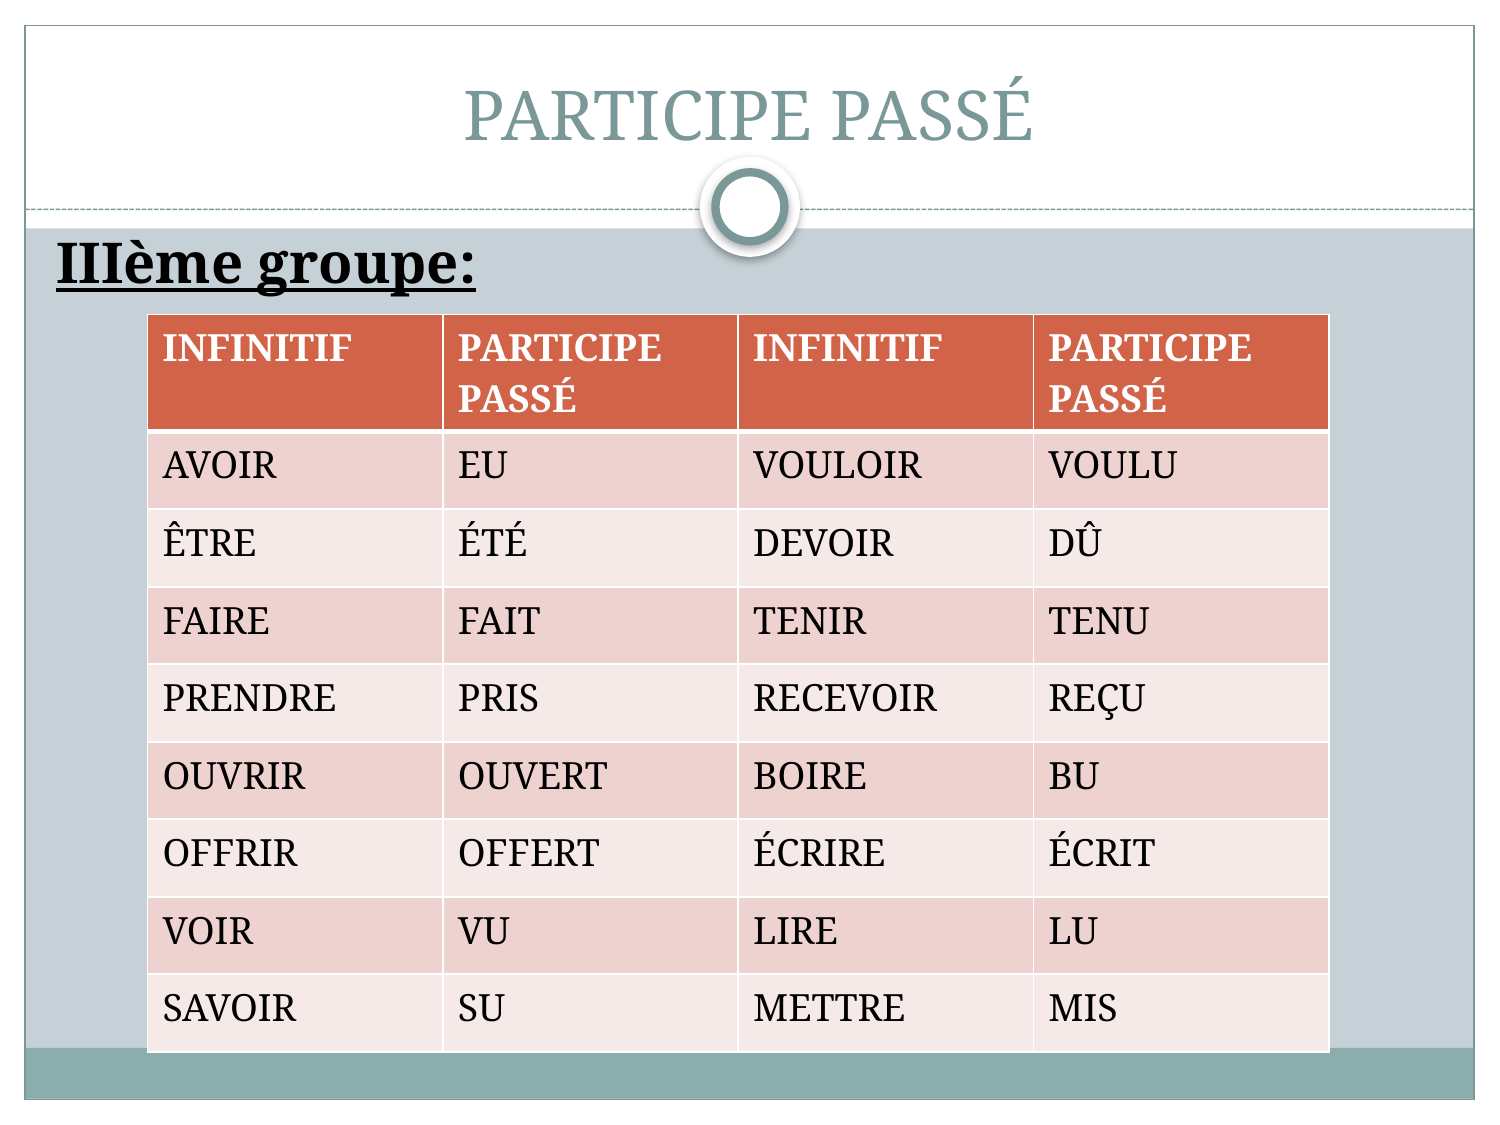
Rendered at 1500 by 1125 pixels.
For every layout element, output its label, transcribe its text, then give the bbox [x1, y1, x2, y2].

table_cell LU [1034, 898, 1328, 973]
table_cell VOIR [148, 898, 442, 973]
table_cell SAVOIR [148, 975, 442, 1051]
table_header PARTICIPE PASSÉ [1034, 315, 1328, 429]
table_cell METTRE [739, 975, 1033, 1051]
table_cell DEVOIR [739, 510, 1033, 586]
list IIIème groupe: [41, 219, 1437, 970]
table_cell VOULU [1034, 434, 1328, 508]
table_cell OFFRIR [148, 820, 442, 896]
table_cell FAIT [444, 588, 737, 663]
table_cell OFFERT [444, 820, 737, 896]
table_cell ÊTRE [148, 510, 442, 586]
table_header INFINITIF [148, 315, 442, 429]
table_cell DÛ [1034, 510, 1328, 586]
table_cell REÇU [1034, 665, 1328, 741]
table_cell VOULOIR [739, 434, 1033, 508]
table_cell MIS [1034, 975, 1328, 1051]
table_cell OUVERT [444, 743, 737, 818]
table_header PARTICIPE PASSÉ [444, 315, 737, 429]
table_cell EU [444, 434, 737, 508]
table_cell SU [444, 975, 737, 1051]
table_cell LIRE [739, 898, 1033, 973]
table_cell TENIR [739, 588, 1033, 663]
table_cell ÉCRIT [1034, 820, 1328, 896]
table_cell RECEVOIR [739, 665, 1033, 741]
table_cell BOIRE [739, 743, 1033, 818]
table_cell ÉTÉ [444, 510, 737, 586]
table_cell PRENDRE [148, 665, 442, 741]
table_cell BU [1034, 743, 1328, 818]
table_cell OUVRIR [148, 743, 442, 818]
table_cell VU [444, 898, 737, 973]
title PARTICIPE PASSÉ [49, 37, 1450, 162]
table_header INFINITIF [739, 315, 1033, 429]
table_cell FAIRE [148, 588, 442, 663]
table_cell TENU [1034, 588, 1328, 663]
table_cell AVOIR [148, 434, 442, 508]
table_cell ÉCRIRE [739, 820, 1033, 896]
table_cell PRIS [444, 665, 737, 741]
